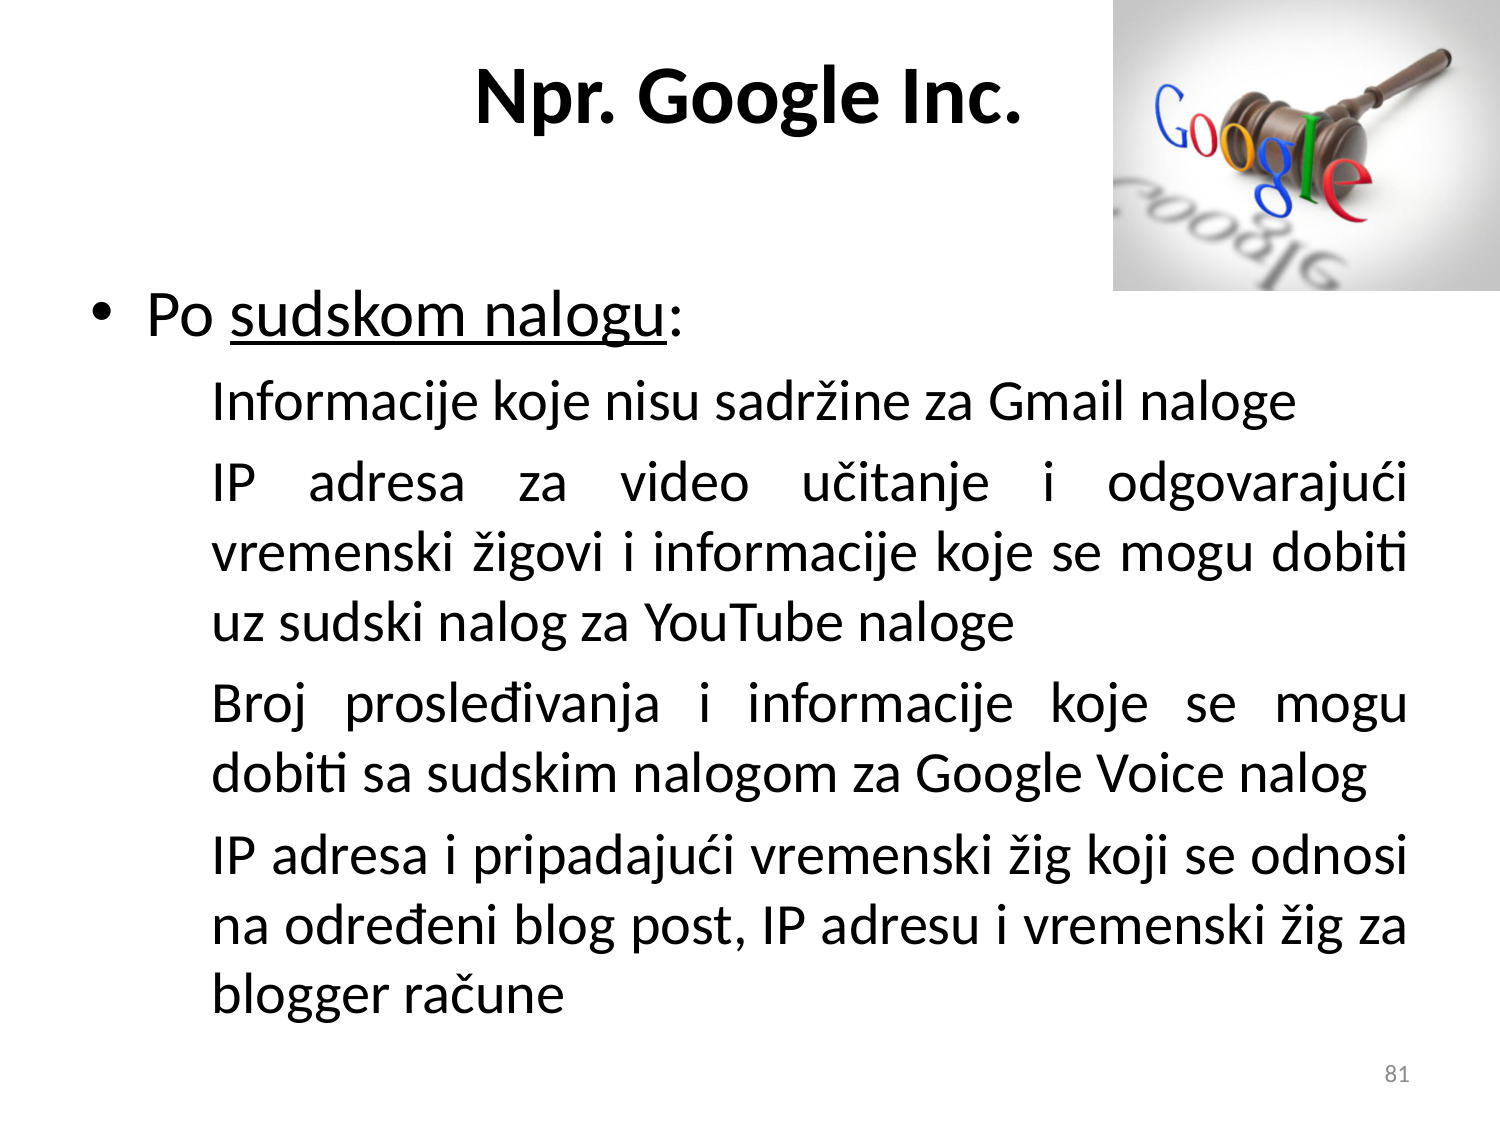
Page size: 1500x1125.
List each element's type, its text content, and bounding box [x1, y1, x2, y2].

title Npr. Google Inc. [75, 33, 1108, 221]
list Po sudskom nalogu: Informacije koje nisu sadržine za Gmail naloge IP adresa za video učitanje i odgovarajući vremenski žigovi i informacije koje se mogu dobiti uz sudski nalog za YouTube naloge Broj prosleđivanja i informacije koje se mogu dobiti sa sudskim nalogom za Google Voice nalog IP adresa i pripadajući vremenski žig koji se odnosi na određeni blog post, IP adresu i vremenski žig za blogger račune [75, 262, 1425, 1063]
slide_number 81 [1074, 1042, 1425, 1103]
picture [1113, 0, 1500, 291]
